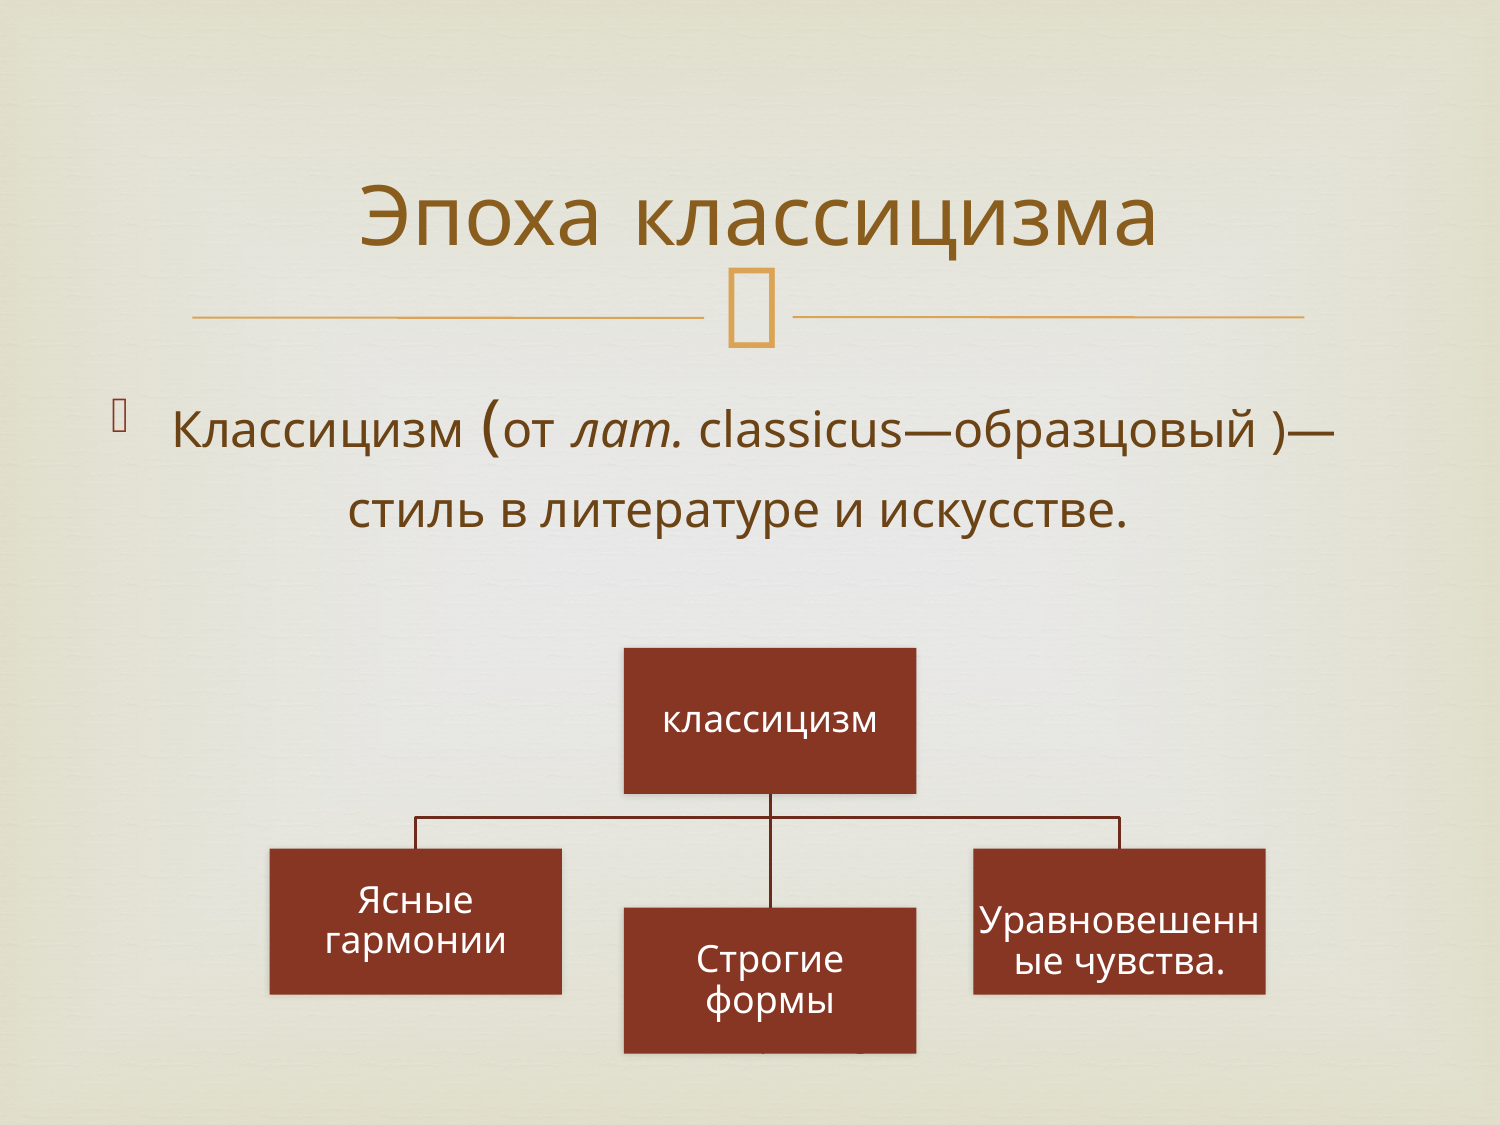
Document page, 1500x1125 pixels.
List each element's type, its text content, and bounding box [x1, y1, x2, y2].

title Эпоха классицизма [123, 113, 1397, 287]
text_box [265, 432, 1267, 1100]
list Классицизм (от лат. classicus—образцовый )—стиль в литературе и искусстве. [88, 373, 1360, 1010]
